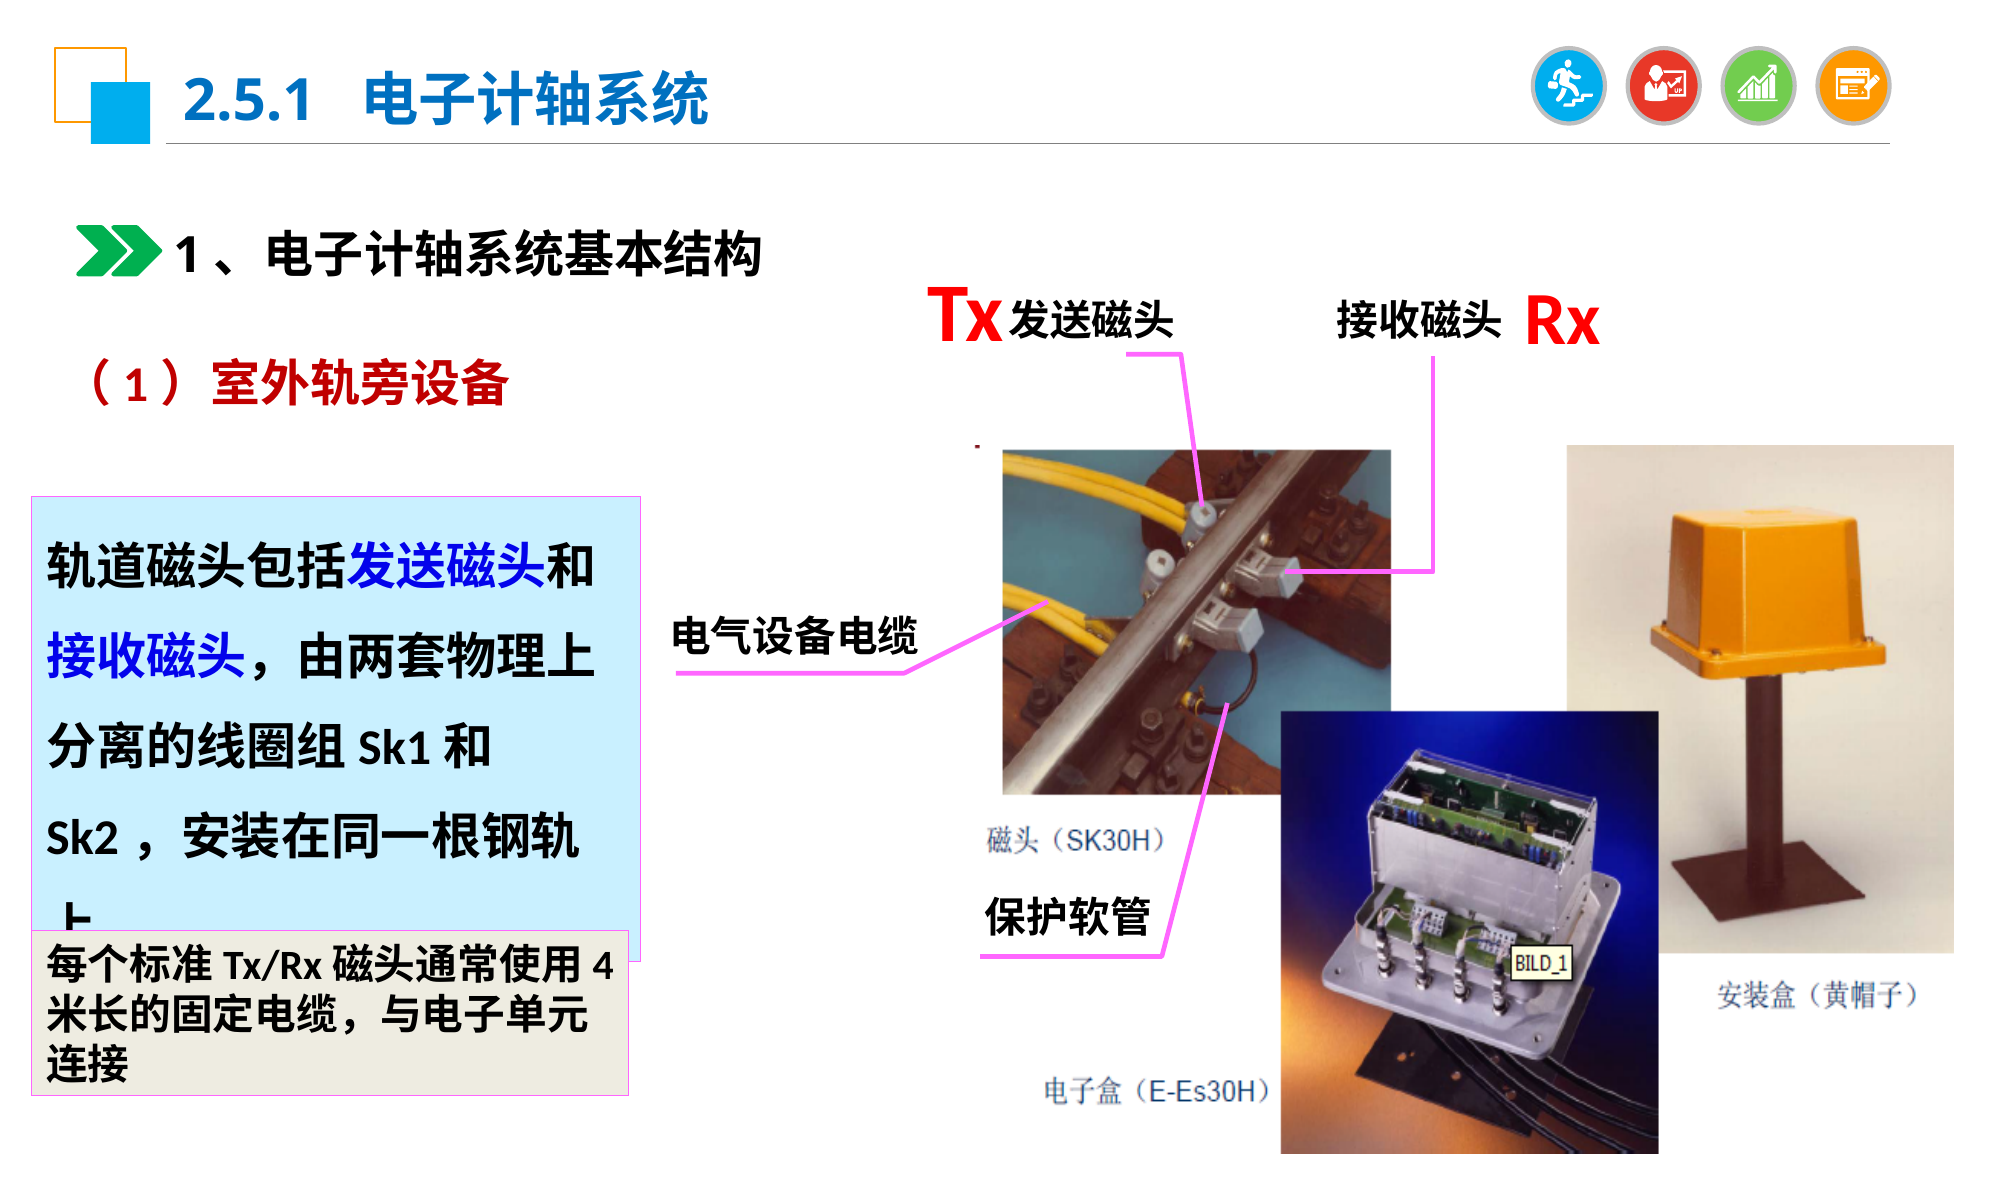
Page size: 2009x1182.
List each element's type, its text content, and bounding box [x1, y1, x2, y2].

text_box 轨道磁头包括发送磁头和接收磁头，由两套物理上分离的线圈组Sk1和Sk2，安装在同一根钢轨上。 [31, 496, 641, 962]
text_box （1）室外轨旁设备 [46, 344, 526, 420]
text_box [77, 215, 778, 292]
text_box 每个标准Tx/Rx磁头通常使用4米长的固定电缆，与电子单元连接 [31, 930, 629, 1096]
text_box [652, 250, 1954, 1154]
text_box 2.5.1 电子计轴系统 [162, 51, 731, 142]
